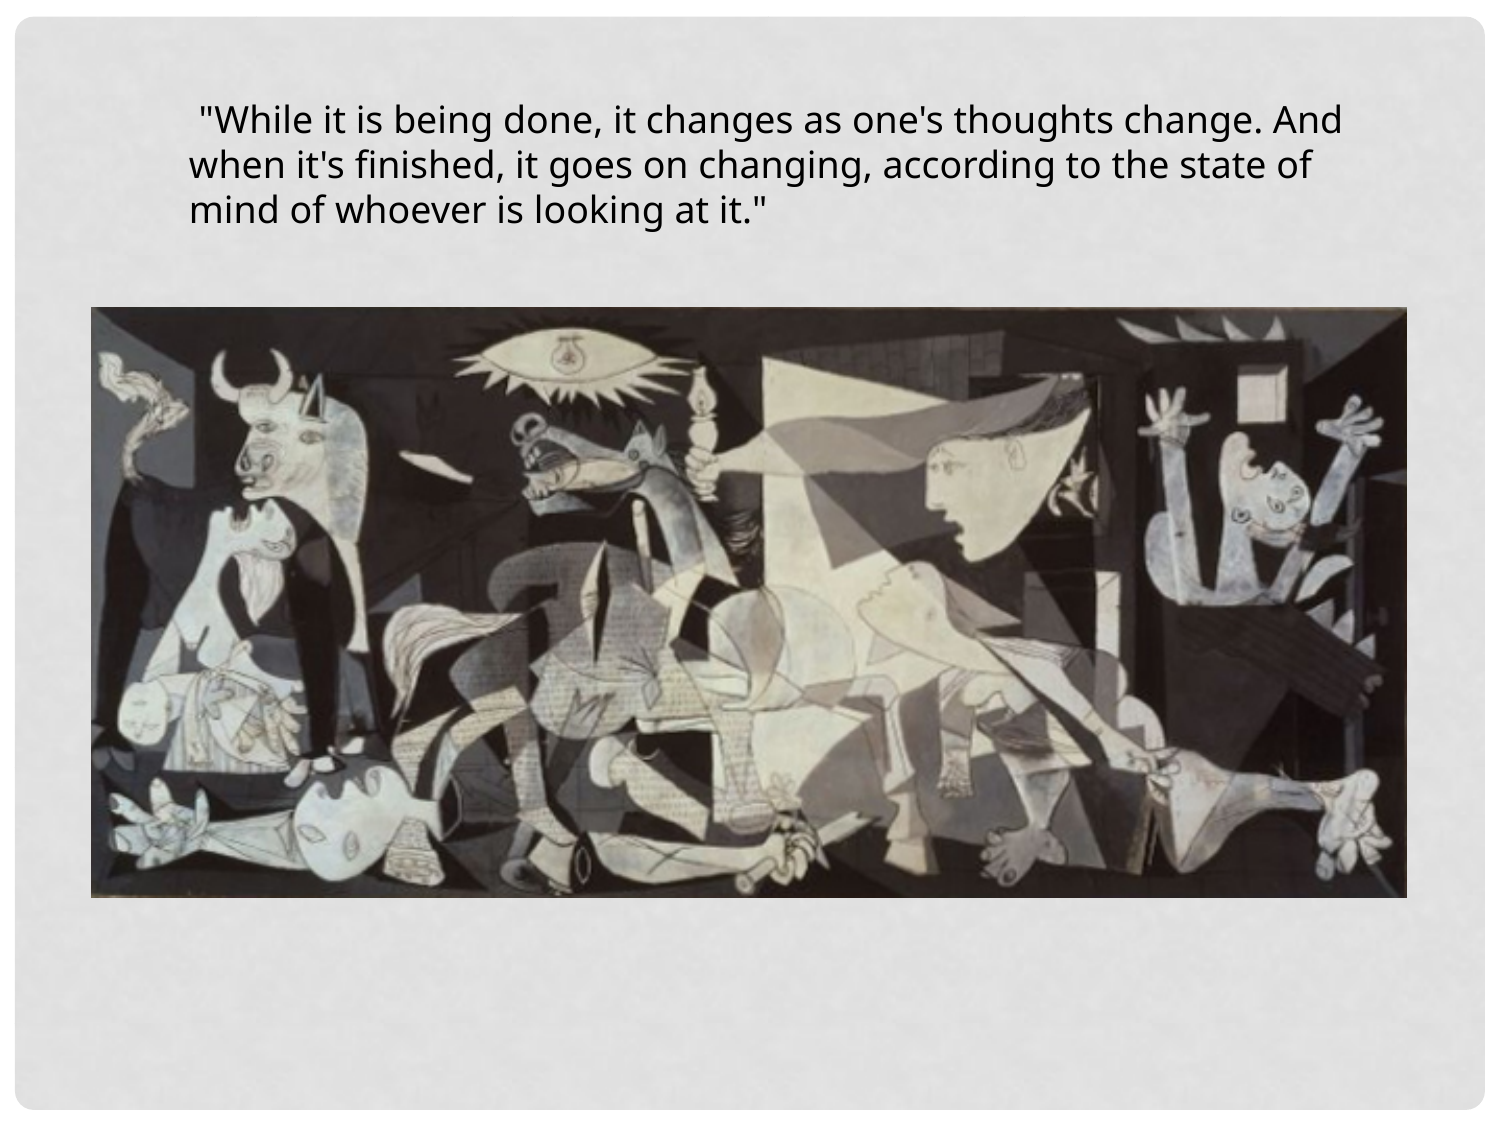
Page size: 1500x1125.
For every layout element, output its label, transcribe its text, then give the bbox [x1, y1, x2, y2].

text_box "While it is being done, it changes as one's thoughts change. And when it's finished, it goes on changing, according to the state of mind of whoever is looking at it." [174, 88, 1362, 239]
picture [91, 307, 1407, 898]
